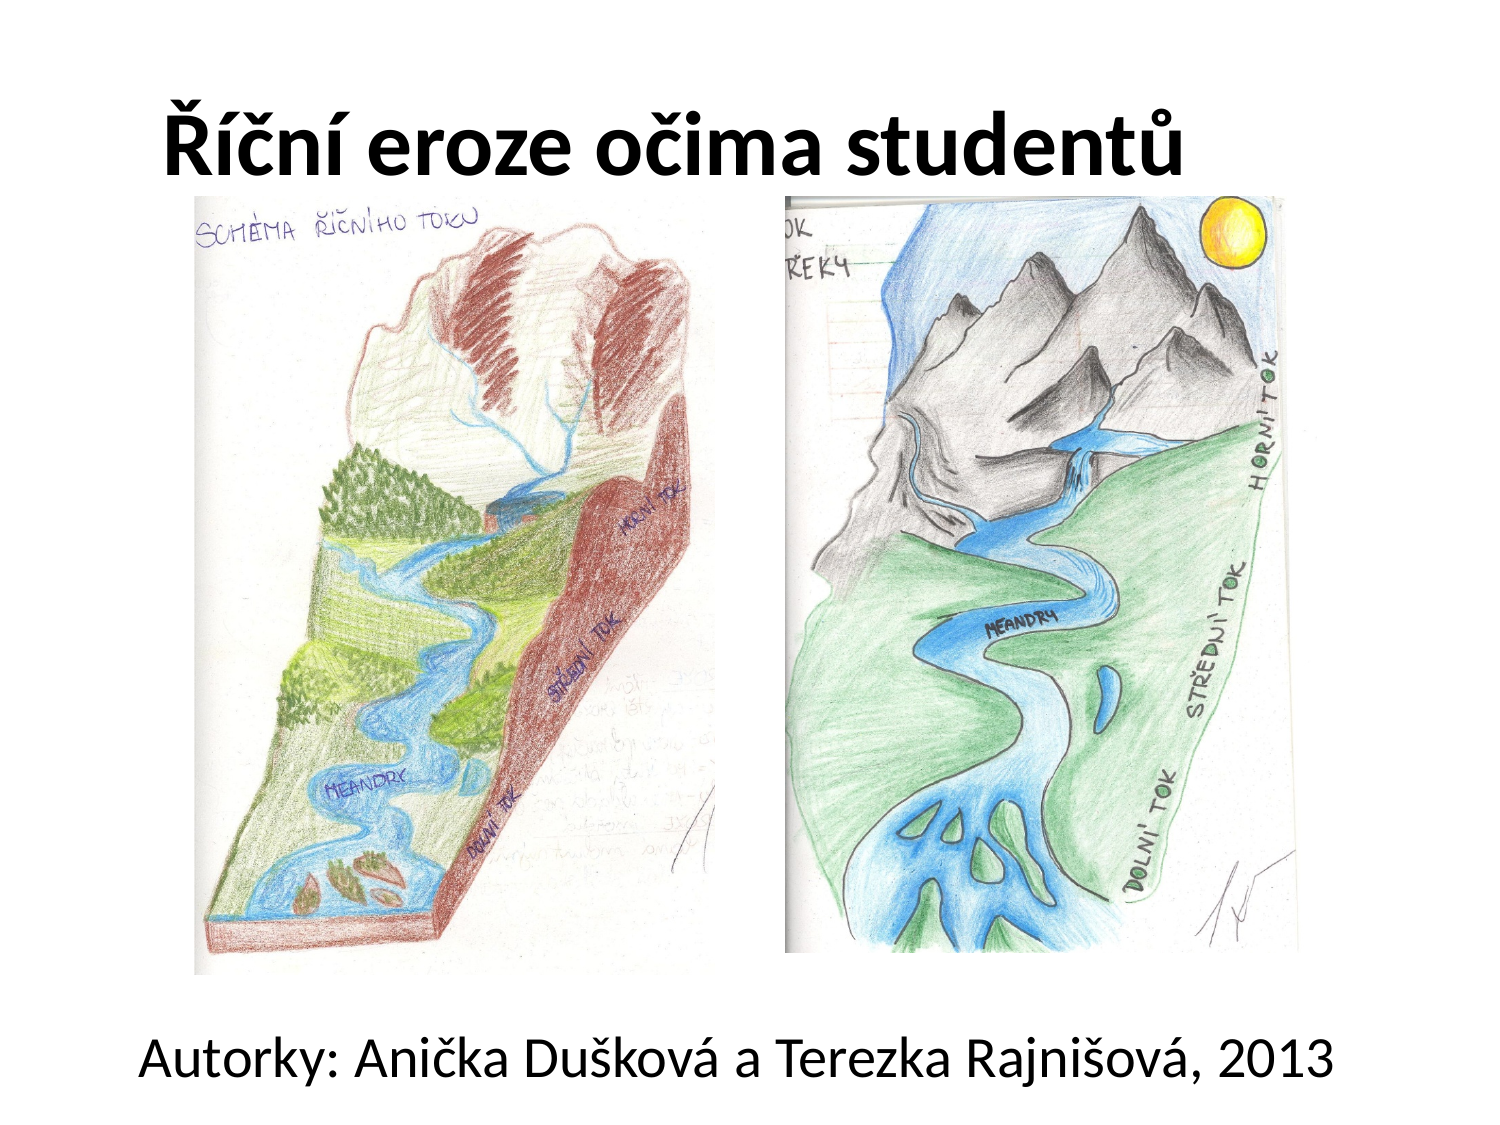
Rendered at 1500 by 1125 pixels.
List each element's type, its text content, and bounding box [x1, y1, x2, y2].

text_box Autorky: Anička Dušková a Terezka Rajnišová, 2013 [123, 1011, 1412, 1097]
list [194, 195, 715, 975]
picture [785, 196, 1318, 953]
title Říční eroze očima studentů [0, 45, 1350, 233]
